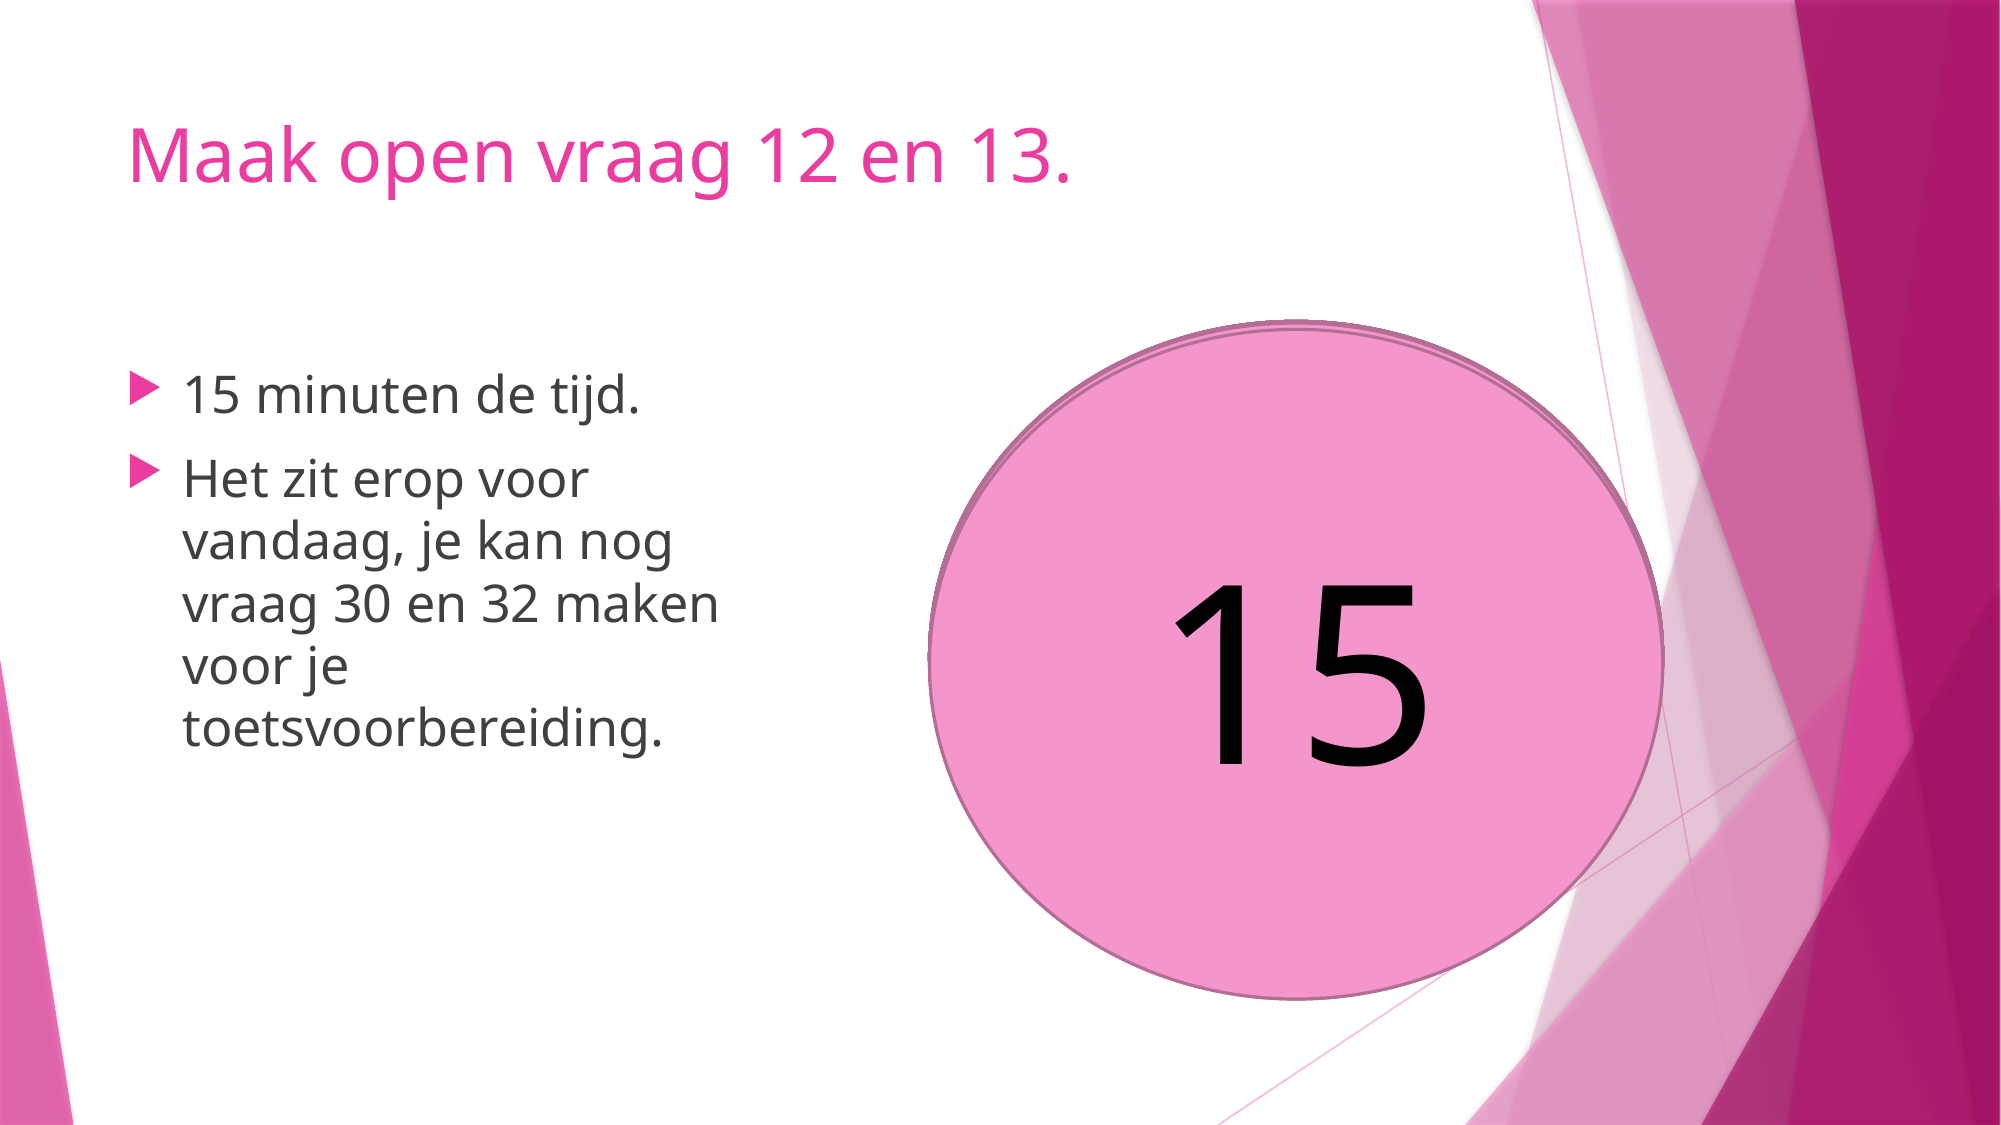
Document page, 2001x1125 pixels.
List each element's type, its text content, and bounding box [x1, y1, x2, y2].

text_box 14 [930, 321, 1662, 621]
text_box 15 [927, 327, 1665, 1001]
list 15 minuten de tijd. Het zit erop voor vandaag, je kan nog vraag 30 en 32 maken voor je toetsvoorbereiding. [111, 354, 831, 962]
title Maak open vraag 12 en 13. [111, 99, 1522, 317]
